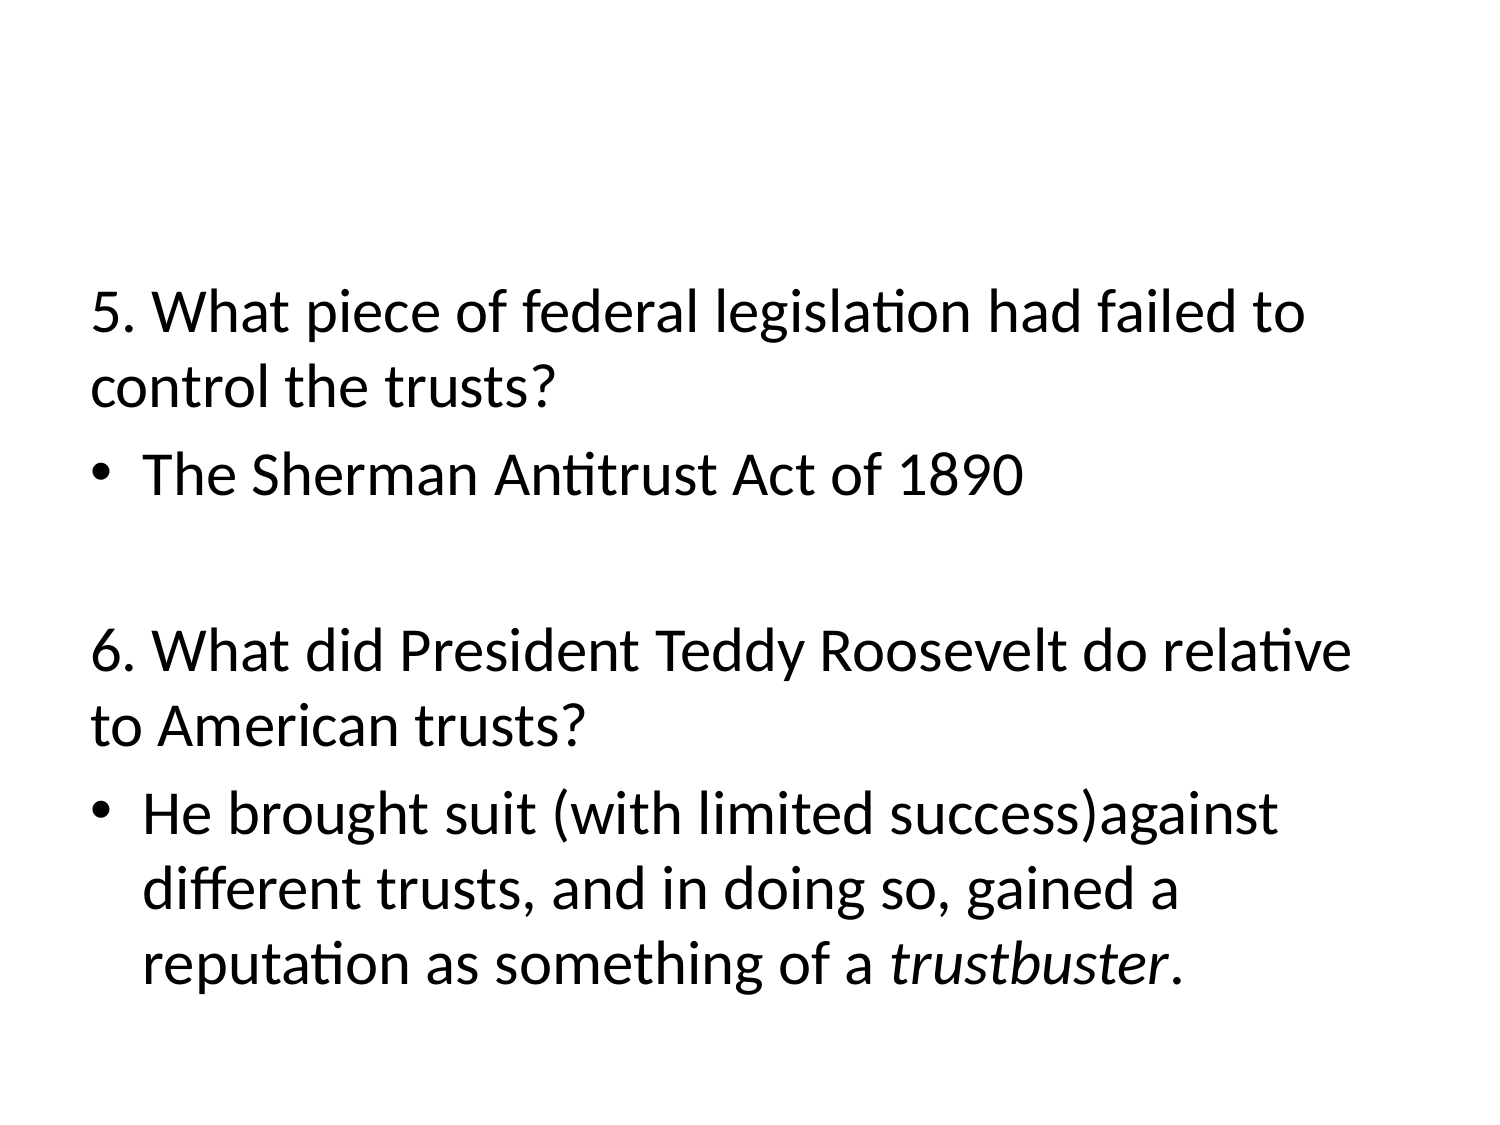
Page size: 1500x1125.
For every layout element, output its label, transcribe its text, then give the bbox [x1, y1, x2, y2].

list 5. What piece of federal legislation had failed to control the trusts? The Sherman Antitrust Act of 1890 6. What did President Teddy Roosevelt do relative to American trusts? He brought suit (with limited success)against different trusts, and in doing so, gained a reputation as something of a trustbuster. [75, 262, 1425, 1005]
